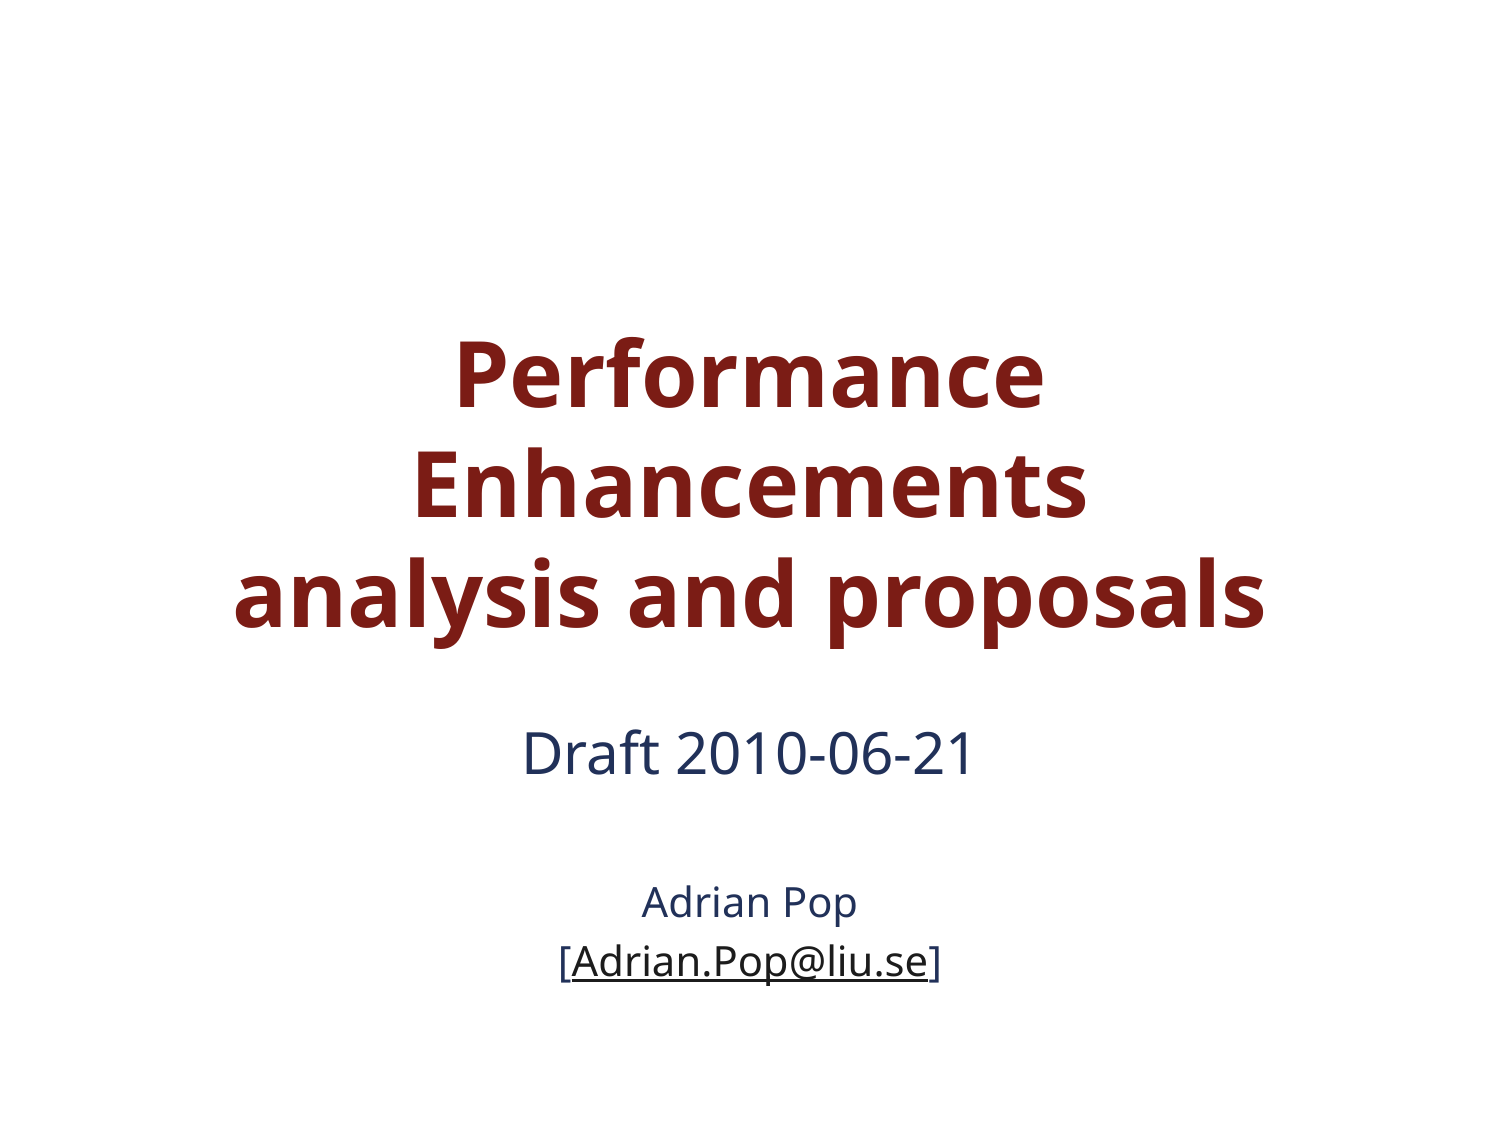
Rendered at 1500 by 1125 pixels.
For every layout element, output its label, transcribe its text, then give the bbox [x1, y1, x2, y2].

title Performance Enhancements analysis and proposals [112, 324, 1388, 638]
subtitle Draft 2010-06-21 Adrian Pop [Adrian.Pop@liu.se] [224, 708, 1276, 1067]
